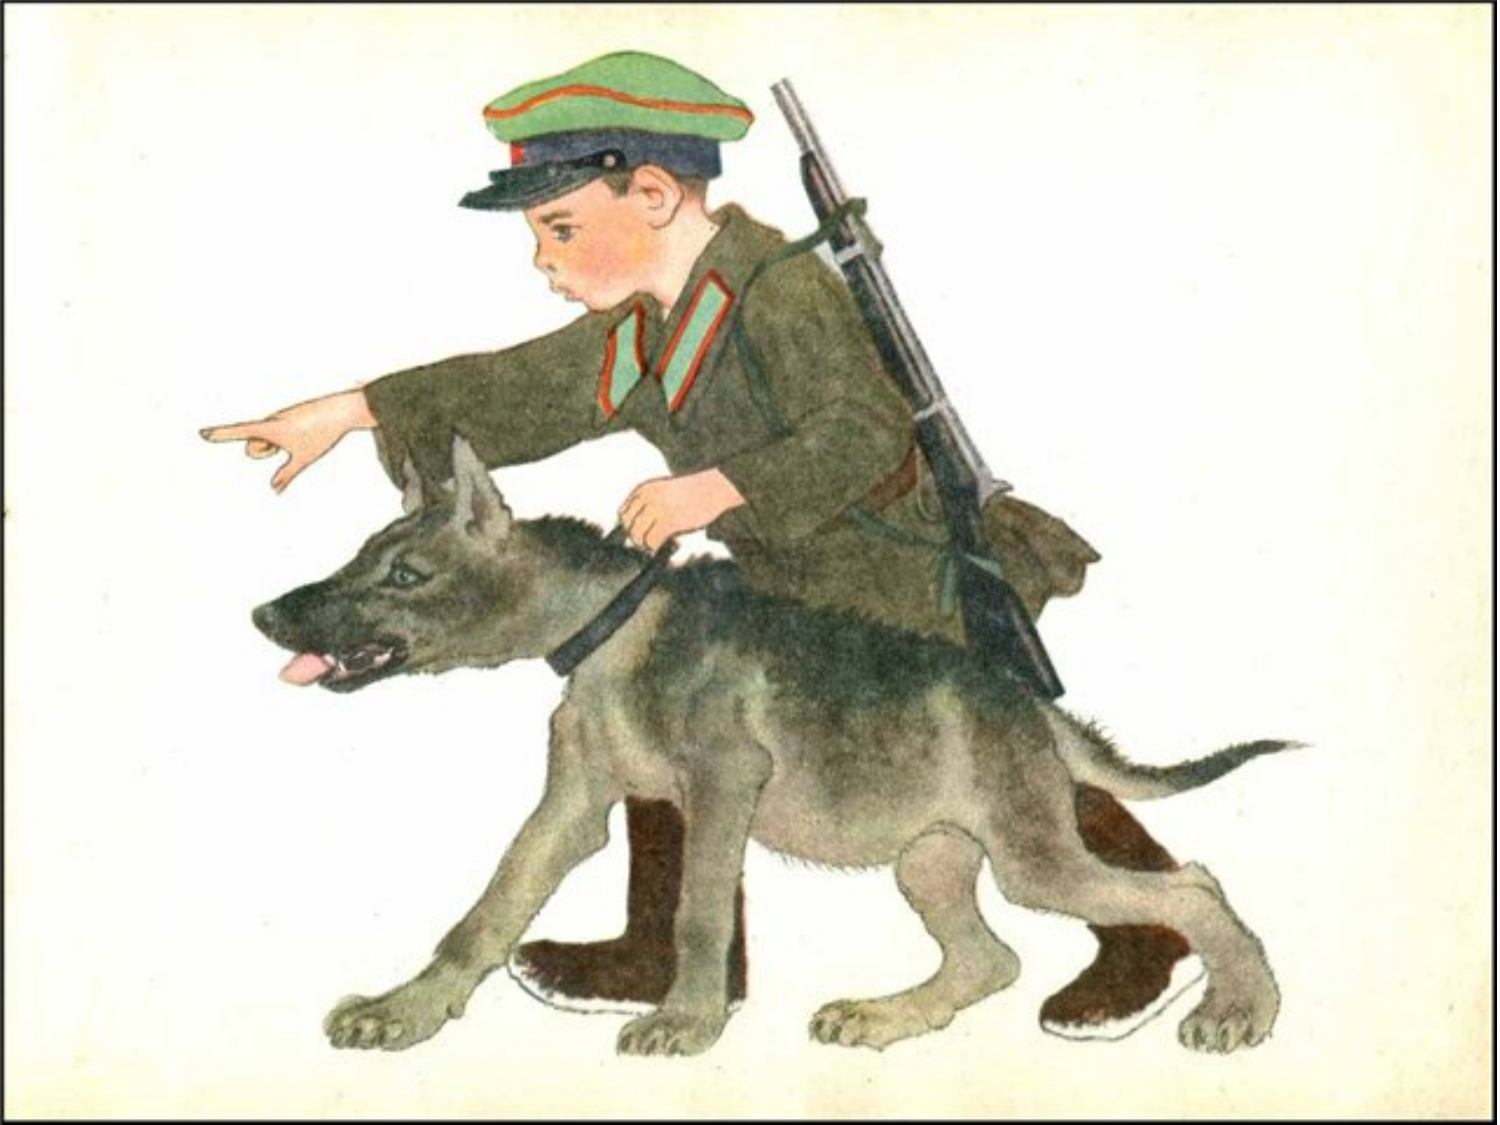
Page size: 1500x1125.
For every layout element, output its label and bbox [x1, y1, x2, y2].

list [0, 0, 1498, 1125]
